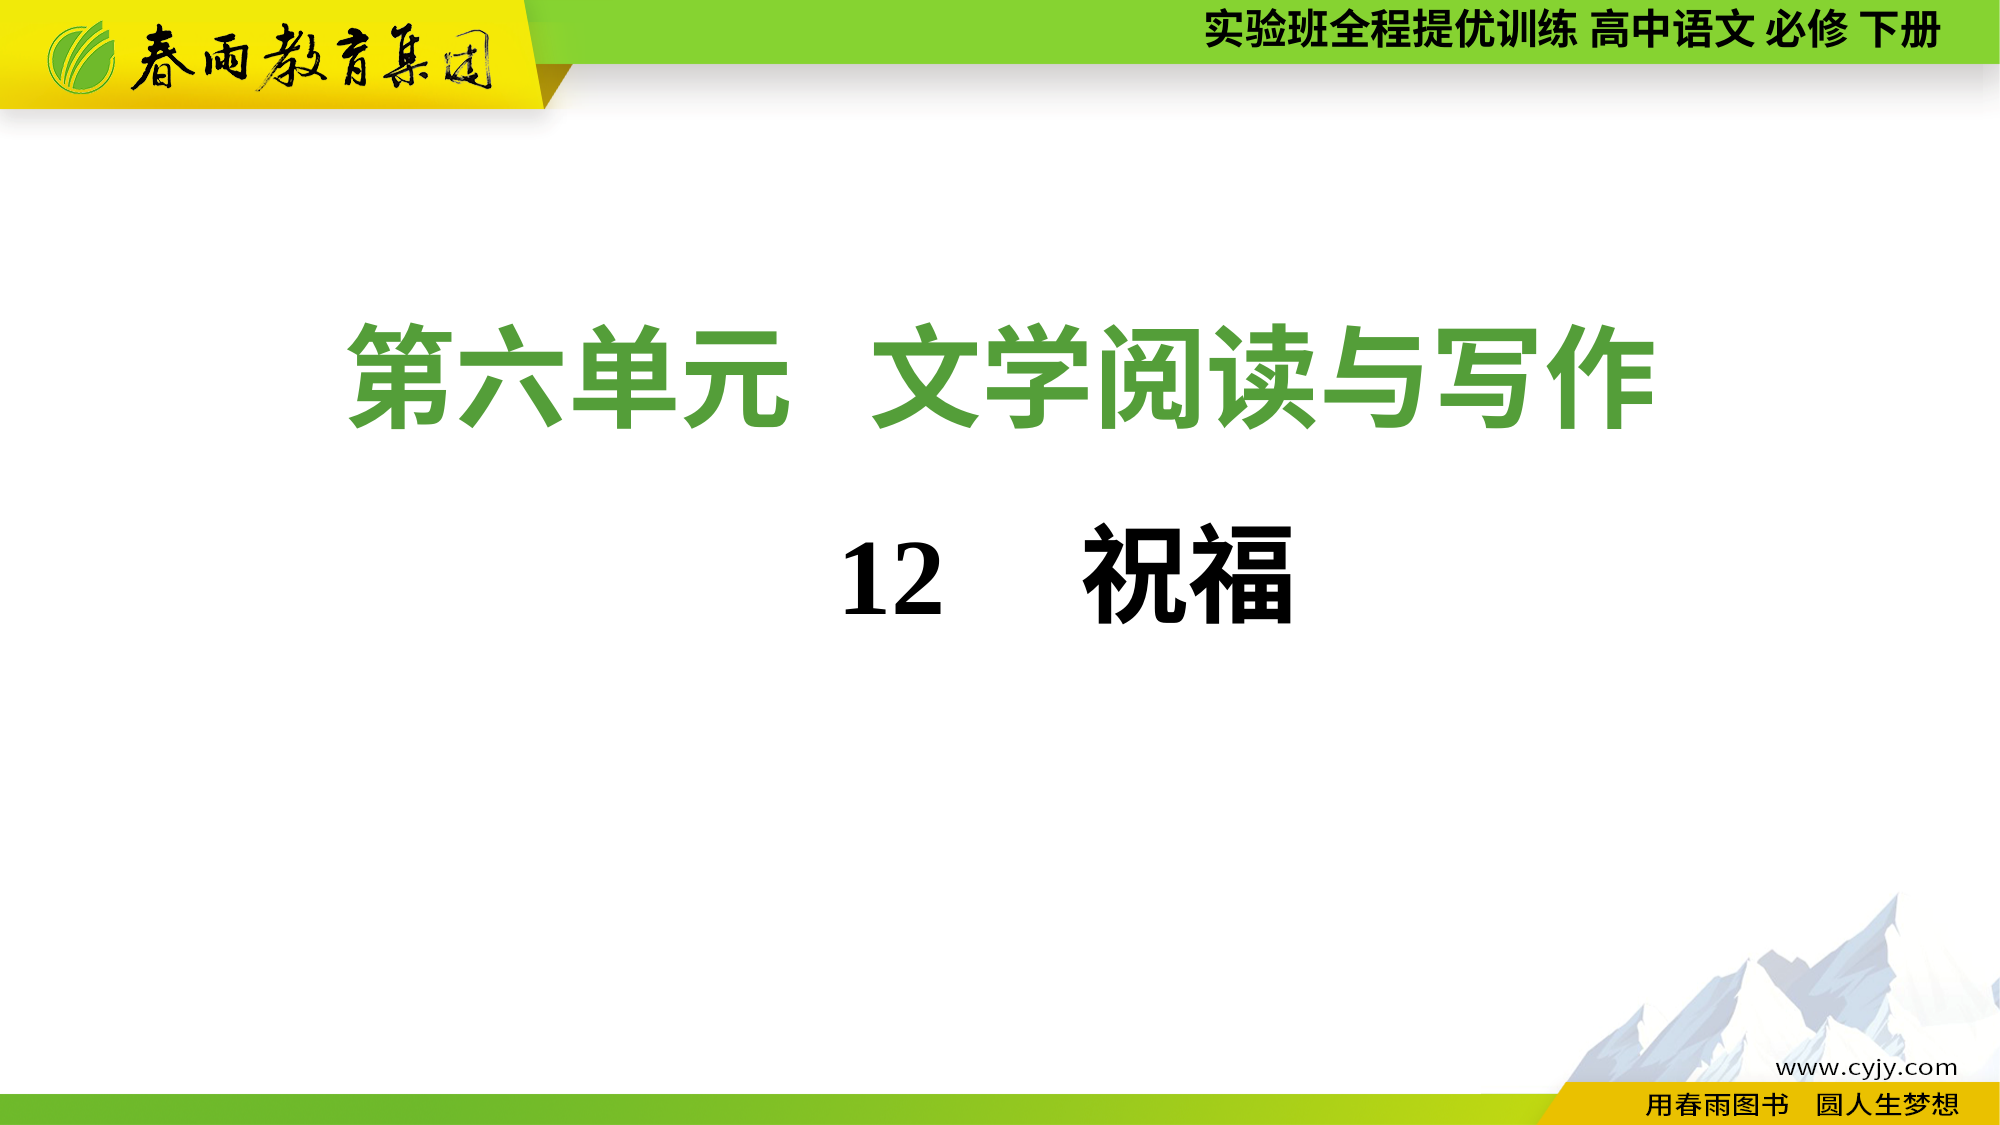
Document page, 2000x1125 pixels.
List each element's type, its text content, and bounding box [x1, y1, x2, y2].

picture [0, 0, 2000, 1125]
text_box 第六单元 文学阅读与写作 12 祝福 [54, 231, 1946, 644]
